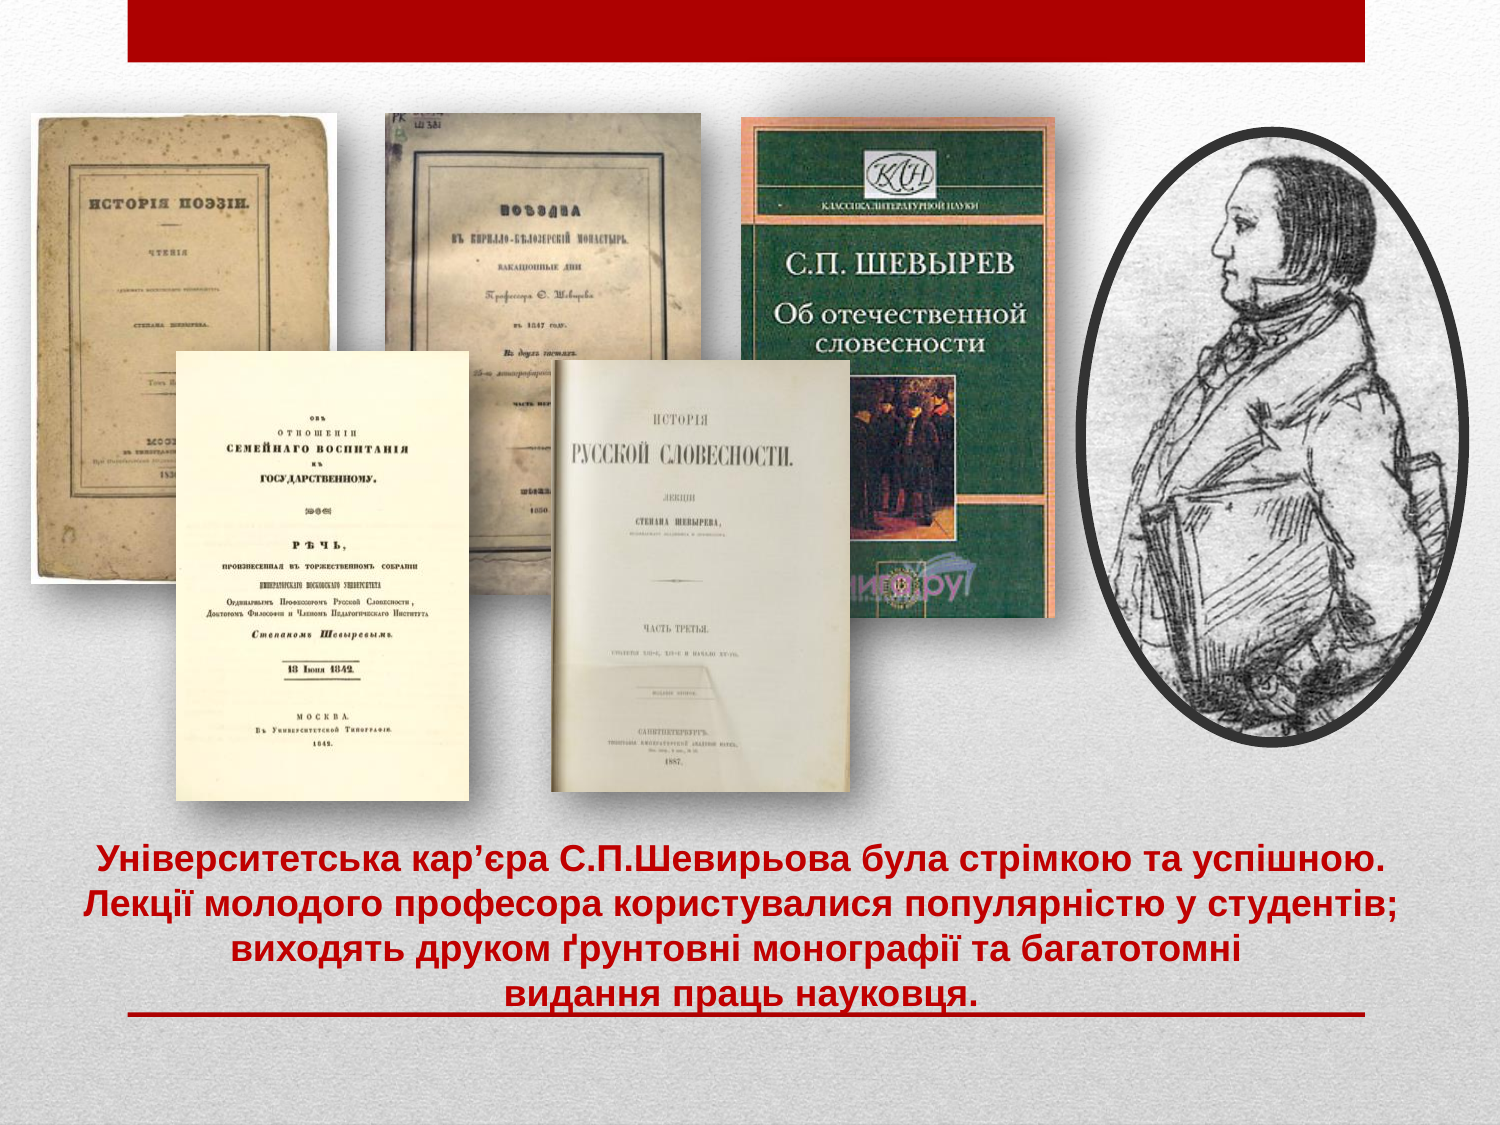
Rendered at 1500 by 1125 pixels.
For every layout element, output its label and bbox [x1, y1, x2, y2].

text_box [30, 113, 1465, 1024]
